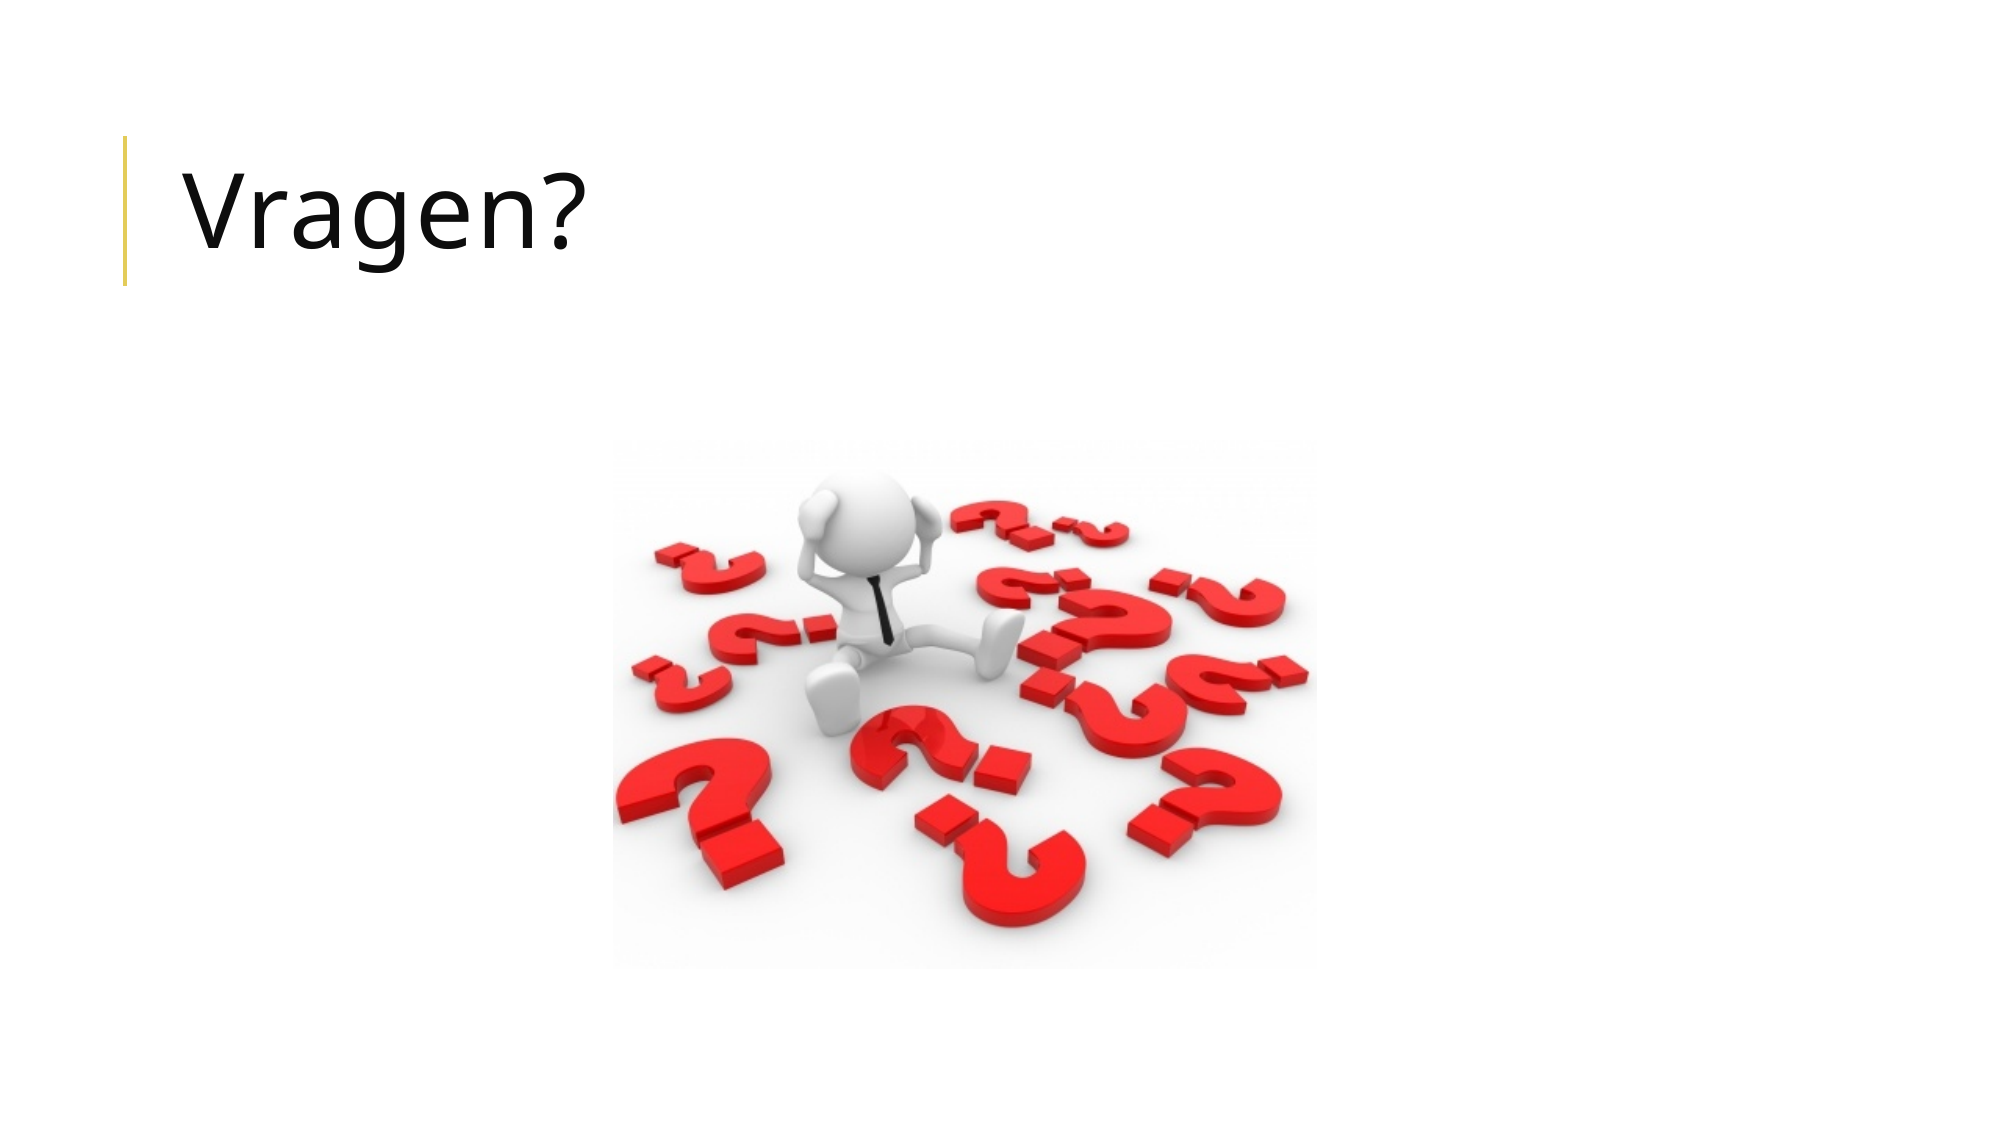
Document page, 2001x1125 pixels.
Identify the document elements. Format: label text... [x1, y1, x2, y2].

title Vragen? [168, 96, 1763, 342]
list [613, 440, 1317, 970]
